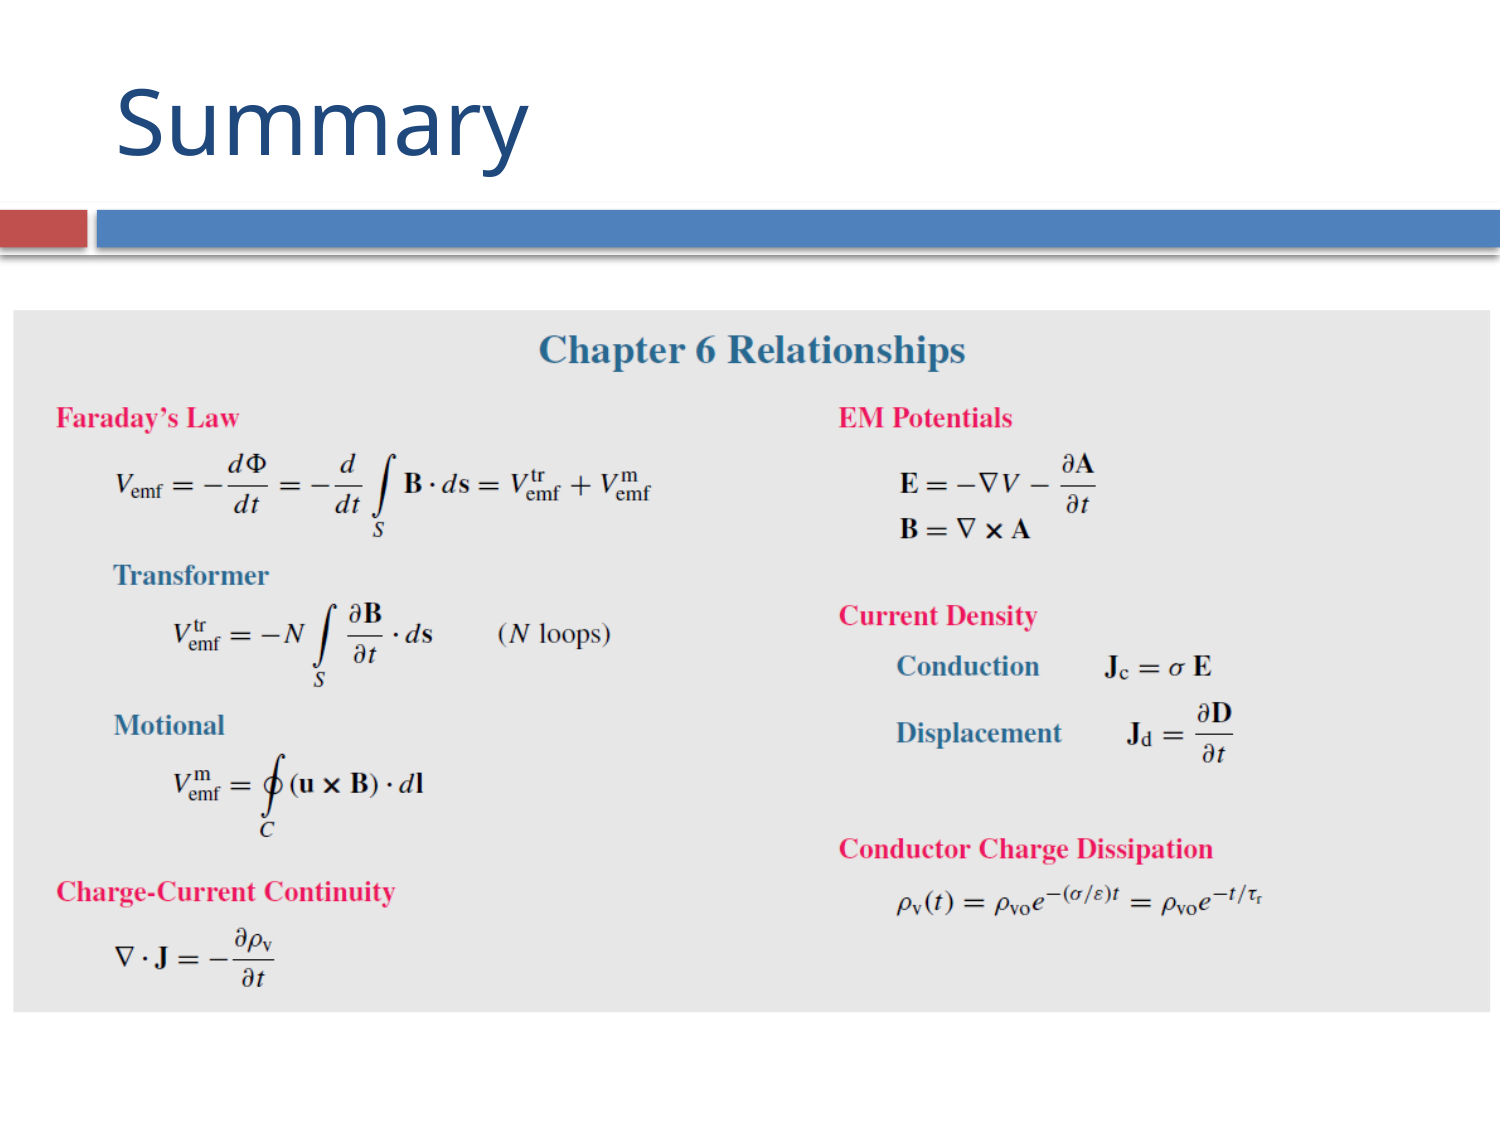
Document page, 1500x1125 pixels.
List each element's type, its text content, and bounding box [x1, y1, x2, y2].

text_box Summary [100, 37, 1438, 200]
picture [5, 304, 1494, 1017]
